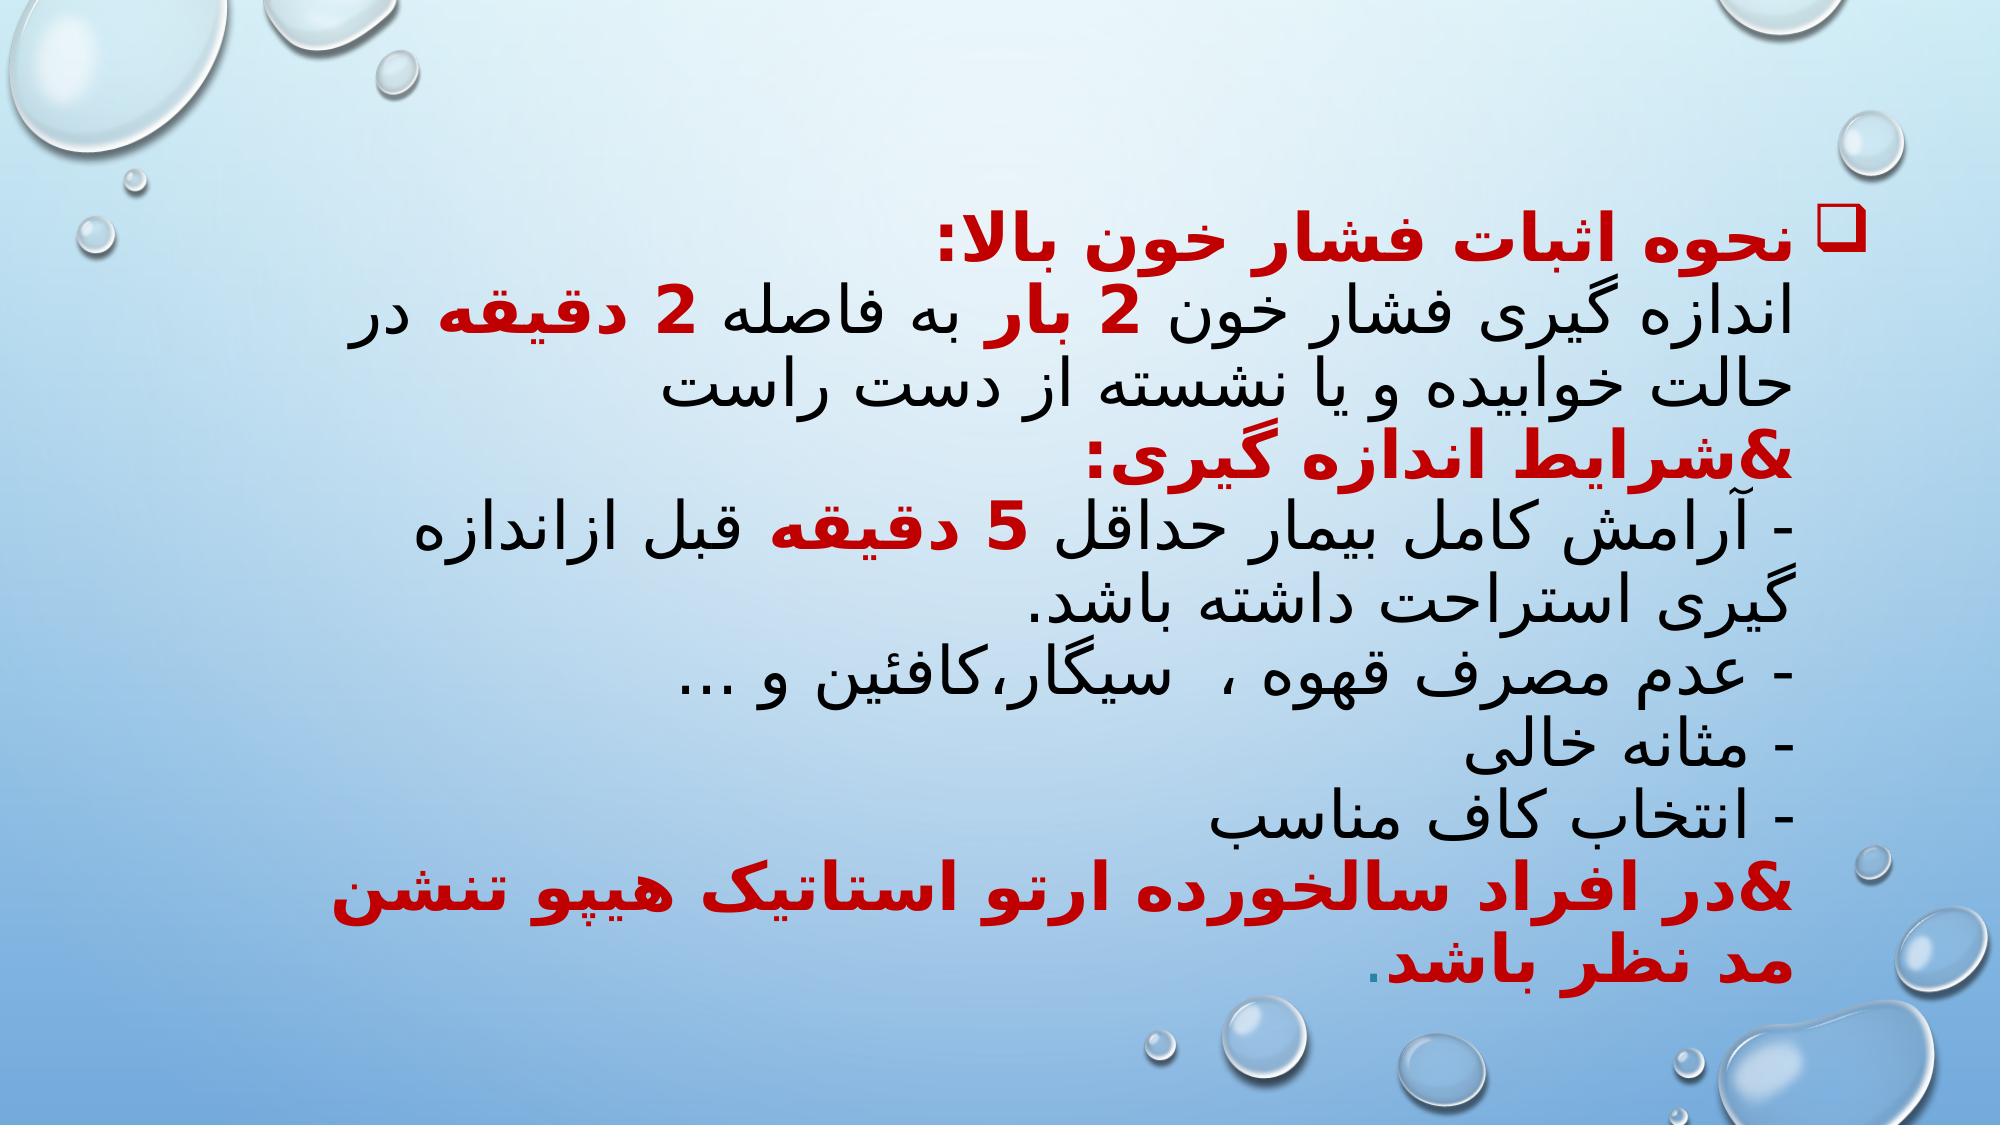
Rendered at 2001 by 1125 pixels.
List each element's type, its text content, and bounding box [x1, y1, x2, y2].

title نحوه اثبات فشار خون بالا: اندازه گیری فشار خون 2 بار به فاصله 2 دقیقه در حالت خوابیده و یا نشسته از دست راست &شرایط اندازه گیری: - آرامش کامل بیمار حداقل 5 دقیقه قبل ازاندازه گیری استراحت داشته باشد. - عدم مصرف قهوه ، سیگار،کافئین و ... - مثانه خالی - انتخاب کاف مناسب &در افراد سالخورده ارتو استاتیک هیپو تنشن مد نظر باشد. [243, 112, 1887, 1089]
picture [0, 0, 2000, 1125]
